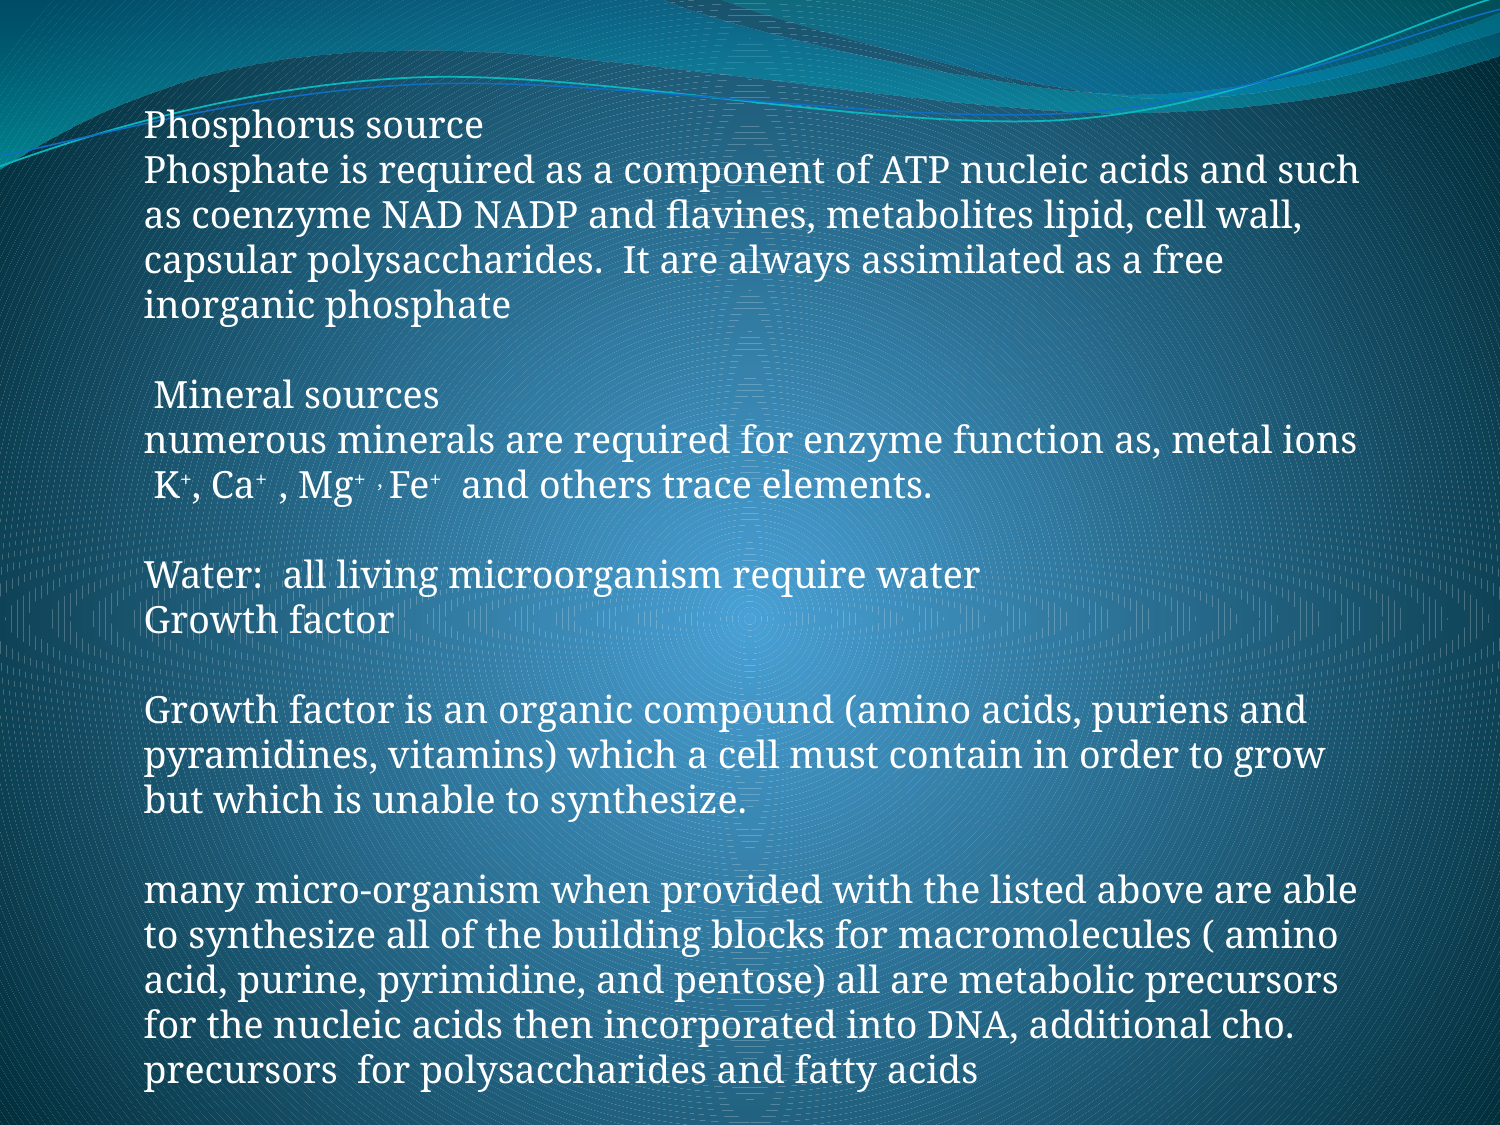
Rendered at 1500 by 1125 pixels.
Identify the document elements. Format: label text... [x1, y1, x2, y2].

text_box Phosphorus source Phosphate is required as a component of ATP nucleic acids and such as coenzyme NAD NADP and flavines, metabolites lipid, cell wall, capsular polysaccharides. It are always assimilated as a free inorganic phosphate Mineral sources numerous minerals are required for enzyme function as, metal ions K+, Ca+ , Mg+ , Fe+ and others trace elements. Water: all living microorganism require water Growth factor Growth factor is an organic compound (amino acids, puriens and pyramidines, vitamins) which a cell must contain in order to grow but which is unable to synthesize. many micro-organism when provided with the listed above are able to synthesize all of the building blocks for macromolecules ( amino acid, purine, pyrimidine, and pentose) all are metabolic precursors for the nucleic acids then incorporated into DNA, additional cho. precursors for polysaccharides and fatty acids [128, 93, 1383, 1125]
